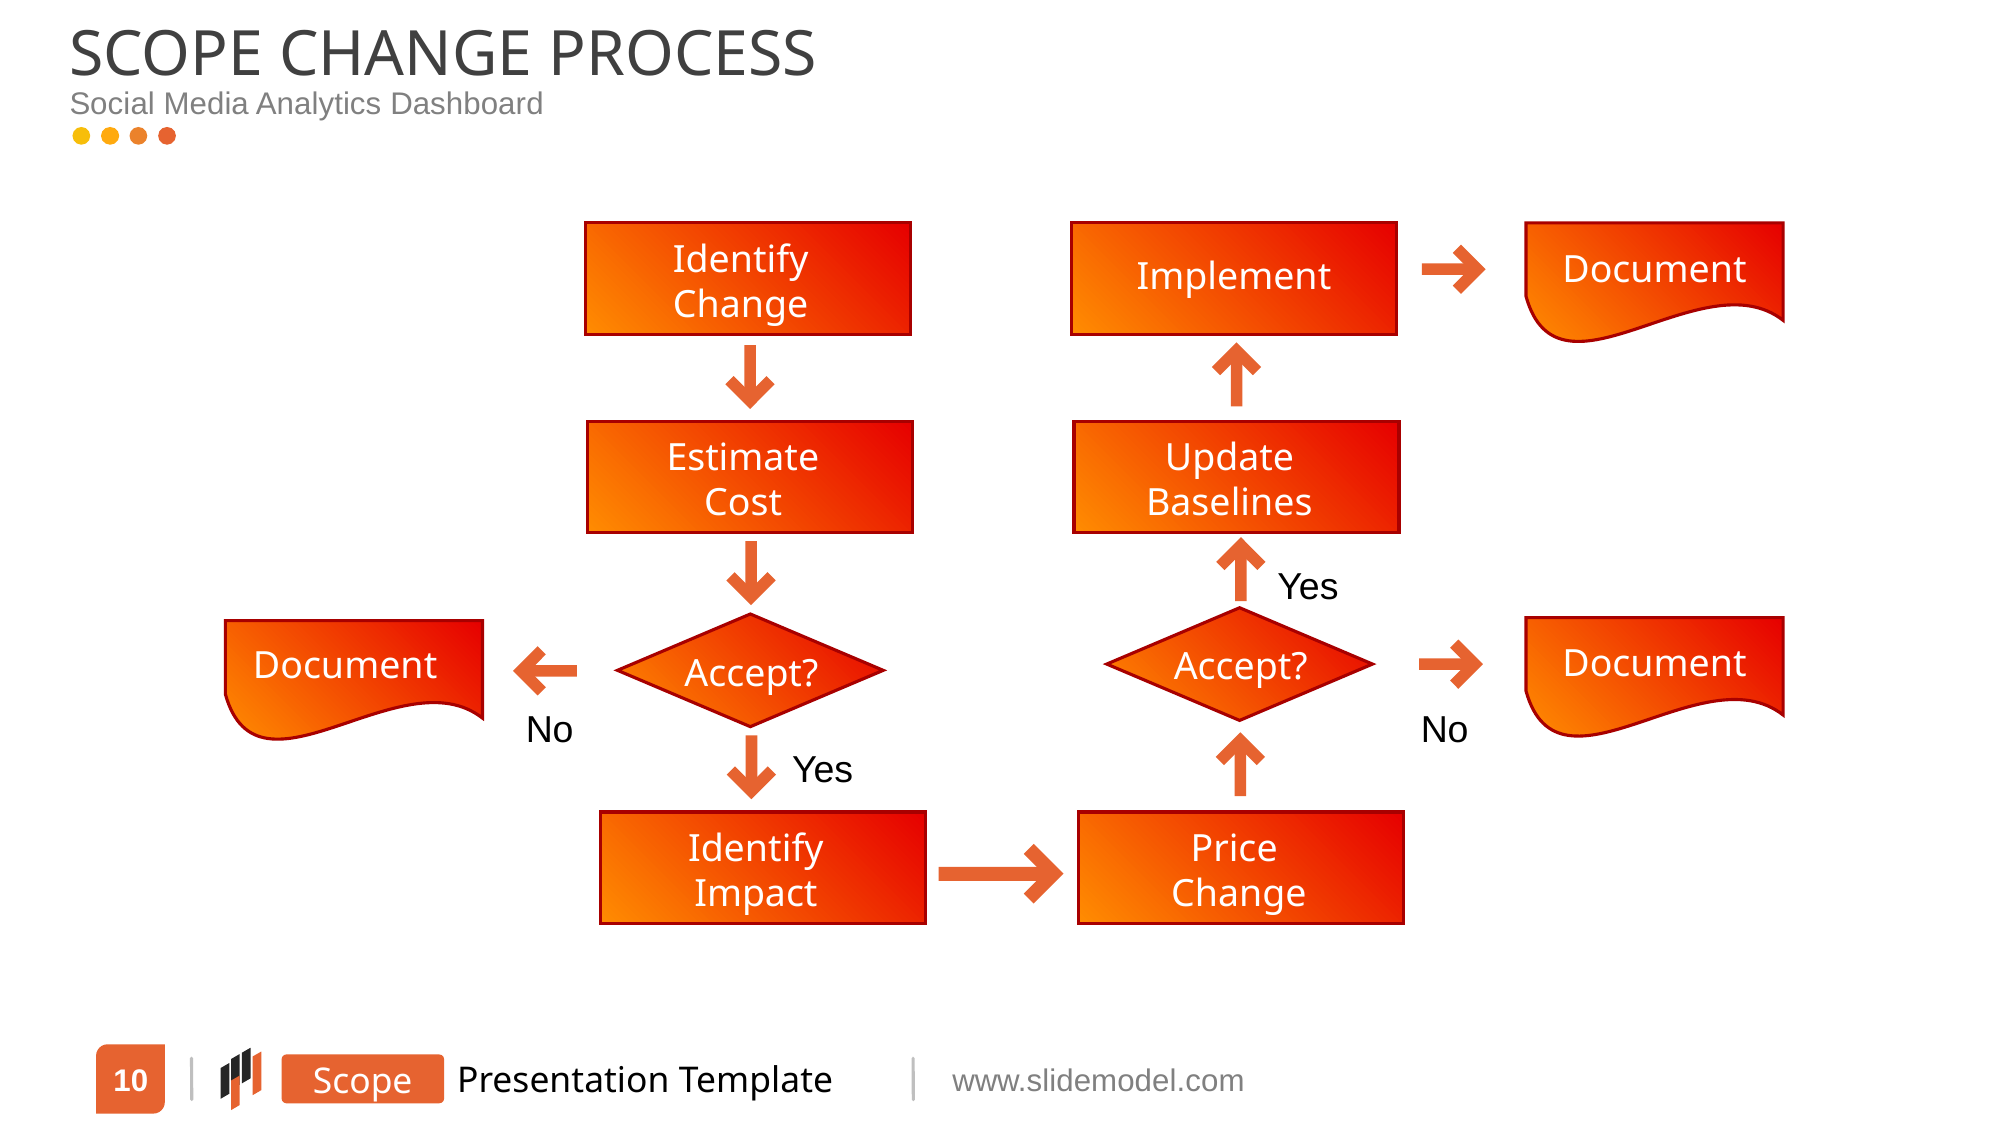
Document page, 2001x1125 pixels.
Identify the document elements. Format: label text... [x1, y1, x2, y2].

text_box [726, 735, 777, 800]
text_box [1211, 342, 1262, 407]
text_box Identify Change [602, 227, 880, 333]
text_box Document [1516, 238, 1794, 298]
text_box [1215, 732, 1266, 797]
text_box Document [206, 633, 484, 694]
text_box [1429, 237, 1479, 302]
text_box Accept? [612, 641, 890, 701]
text_box [1525, 692, 1785, 738]
text_box [1078, 811, 1405, 925]
text_box [1177, 695, 1303, 722]
text_box [1175, 606, 1305, 634]
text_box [520, 638, 570, 703]
text_box Implement [1095, 244, 1373, 305]
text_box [726, 541, 776, 605]
text_box [1071, 222, 1398, 336]
text_box [1525, 298, 1785, 343]
text_box SCOPE CHANGE PROCESS [54, 14, 1794, 75]
text_box [1525, 616, 1785, 631]
text_box No [493, 697, 607, 758]
text_box No [1388, 697, 1502, 758]
text_box [599, 811, 926, 925]
text_box [587, 420, 914, 534]
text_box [938, 843, 1064, 904]
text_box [1426, 632, 1476, 696]
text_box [1216, 537, 1266, 602]
text_box Social Media Analytics Dashboard [54, 75, 1953, 120]
text_box [224, 619, 484, 633]
text_box [1073, 420, 1400, 534]
text_box [687, 701, 814, 728]
text_box Yes [1251, 554, 1365, 615]
slide_number 10 [94, 1052, 168, 1106]
text_box Price Change [1095, 816, 1373, 922]
text_box Update Baselines [1091, 425, 1368, 531]
text_box Estimate Cost [604, 425, 882, 531]
text_box Document [1516, 631, 1794, 692]
text_box [584, 222, 911, 336]
text_box [684, 612, 817, 641]
text_box Yes [777, 738, 880, 798]
text_box [1525, 221, 1785, 238]
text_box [72, 126, 176, 145]
text_box Accept? [1102, 634, 1380, 695]
text_box [224, 694, 484, 741]
text_box Identify Impact [617, 816, 895, 922]
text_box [725, 344, 775, 409]
